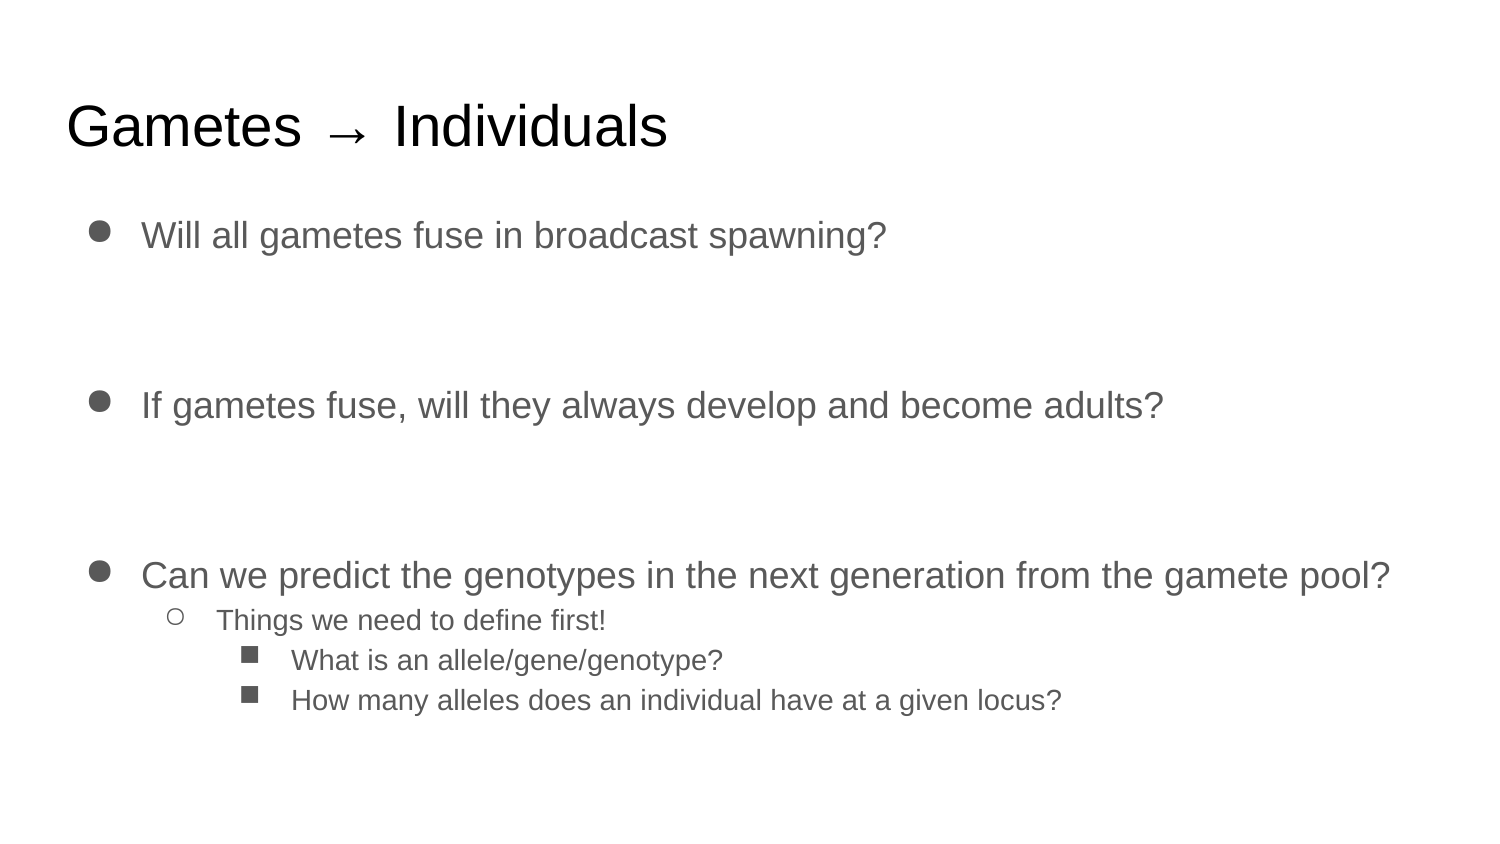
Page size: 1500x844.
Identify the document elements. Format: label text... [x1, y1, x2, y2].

title Gametes → Individuals [51, 72, 1449, 167]
list Will all gametes fuse in broadcast spawning? If gametes fuse, will they always develop and become adults? Can we predict the genotypes in the next generation from the gamete pool? Things we need to define first! What is an allele/gene/genotype? How many alleles does an individual have at a given locus? [51, 189, 1449, 750]
